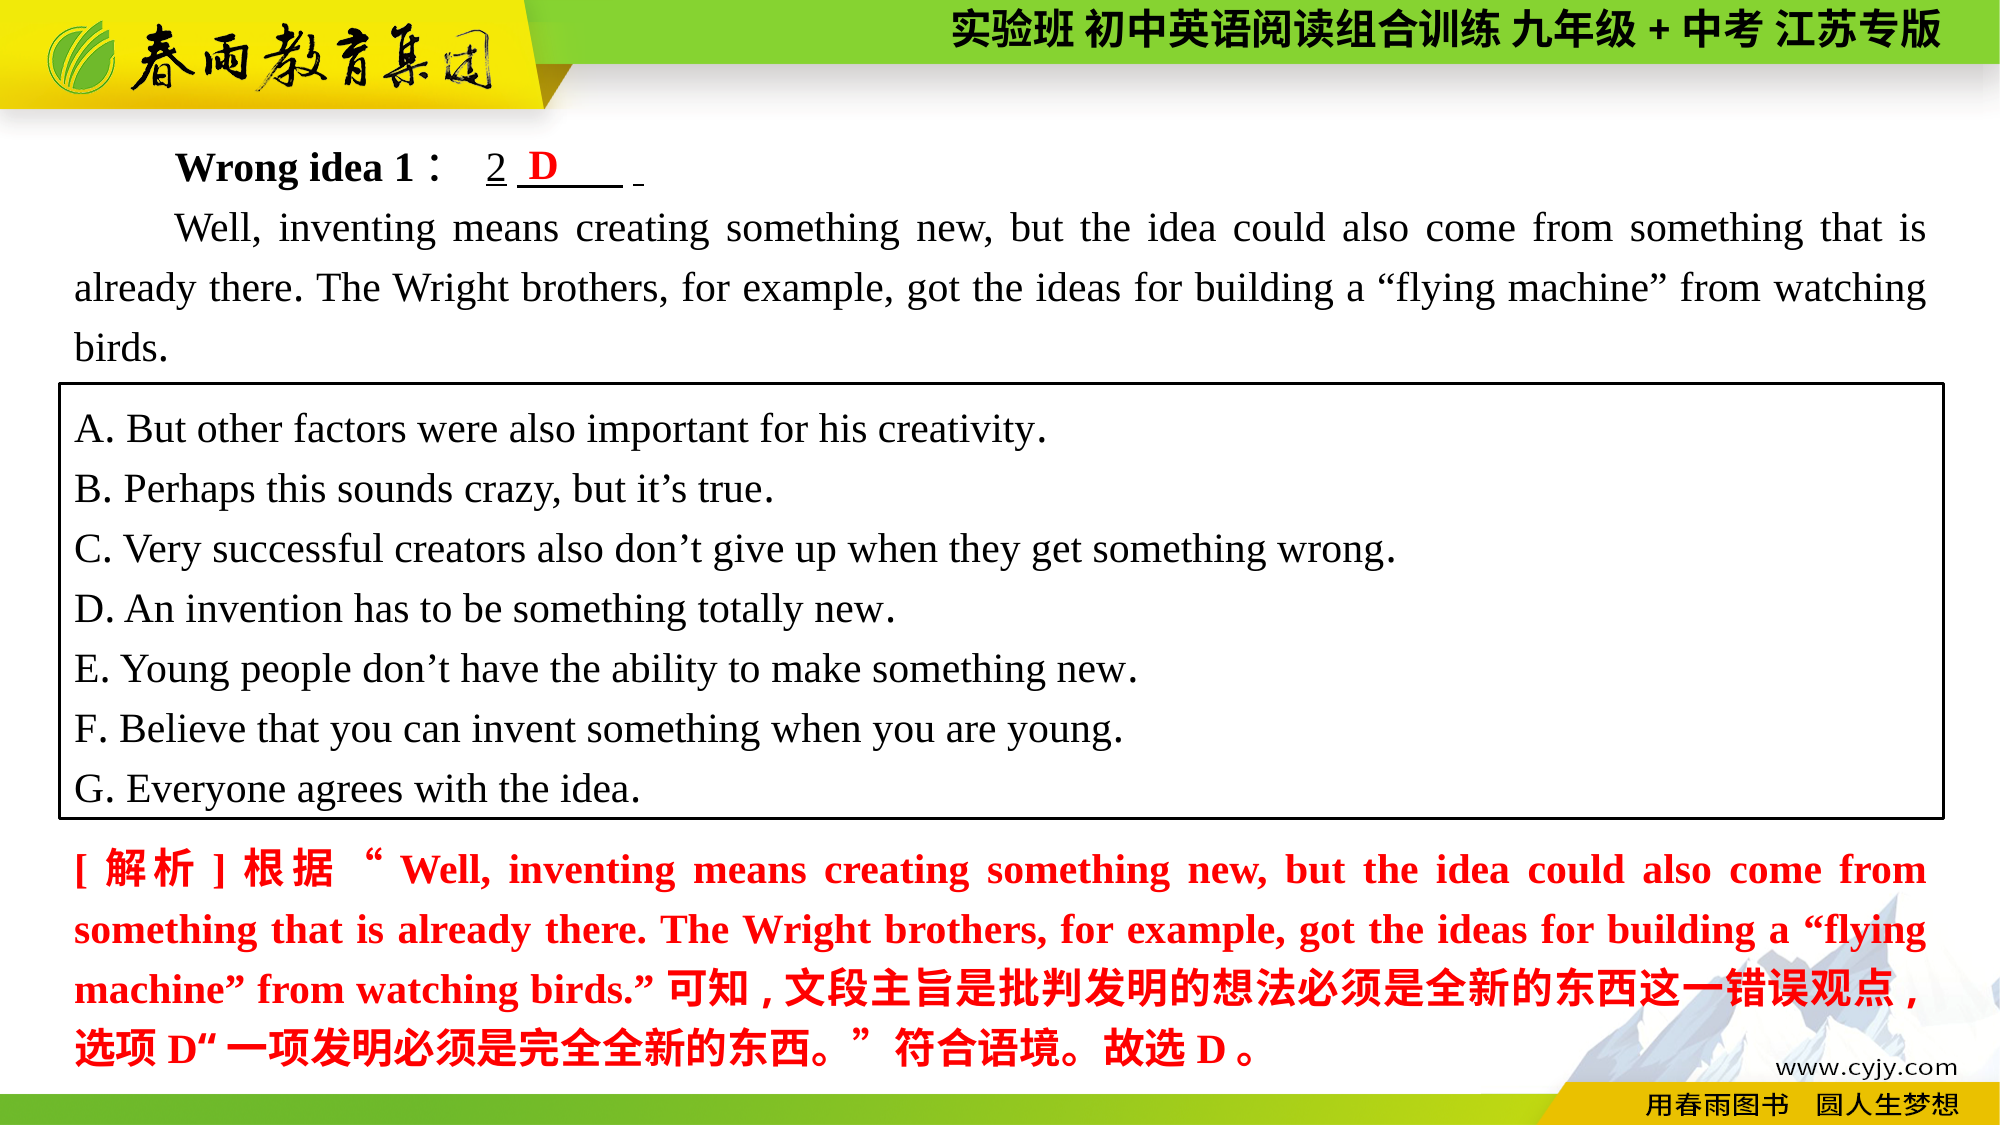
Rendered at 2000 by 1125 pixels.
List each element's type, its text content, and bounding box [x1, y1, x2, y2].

text_box A. But other factors were also important for his creativity. B. Perhaps this sounds crazy, but it’s true. C. Very successful creators also don’t give up when they get something wrong. D. An invention has to be something totally new. E. Young people don’t have the ability to make something new. F. Believe that you can invent something when you are young. G. Everyone agrees with the idea. [59, 383, 1944, 819]
list Wrong idea 1： 2 . Well, inventing means creating something new, but the idea could also come from something that is already there. The Wright brothers, for example, got the ideas for building a “flying machine” from watching birds. [59, 122, 1944, 380]
picture [0, 0, 2000, 1125]
text_box D [513, 120, 574, 196]
text_box [解析]根据“Well, inventing means creating something new, but the idea could also come from something that is already there. The Wright brothers, for example, got the ideas for building a “flying machine” from watching birds.”可知,文段主旨是批判发明的想法必须是全新的东西这一错误观点,选项D“一项发明必须是完全全新的东西。”符合语境。故选D。 [59, 824, 1944, 1080]
